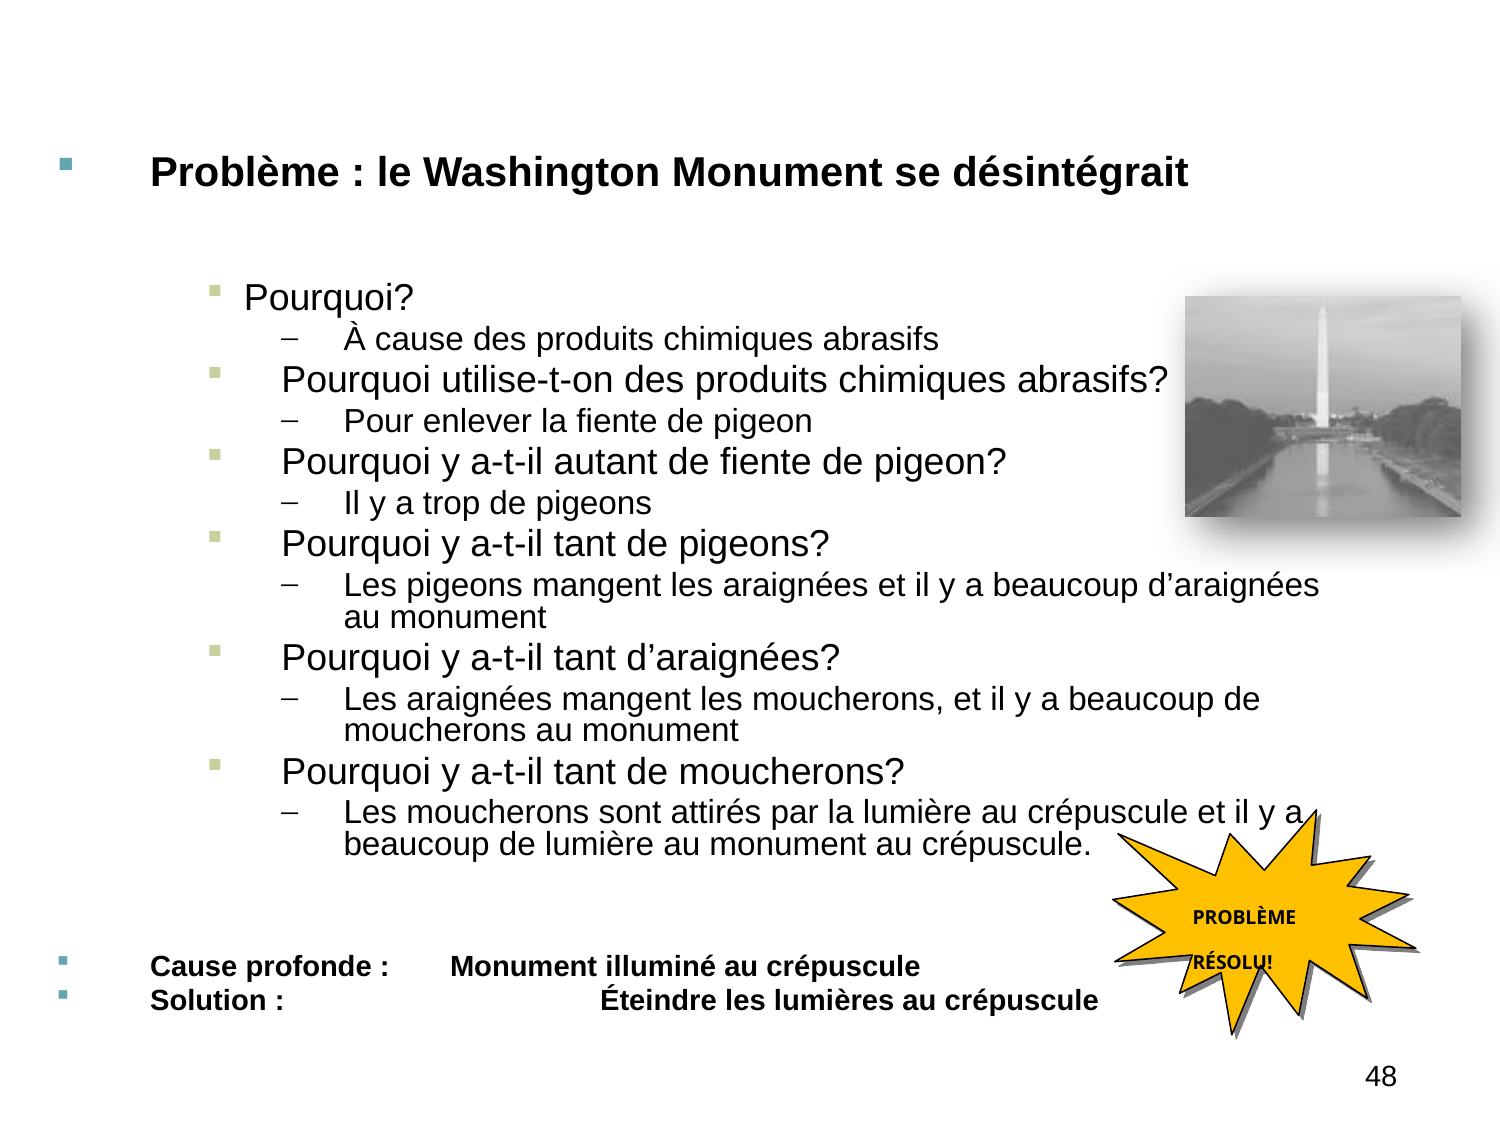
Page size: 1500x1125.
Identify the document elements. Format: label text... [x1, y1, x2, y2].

list Problème : le Washington Monument se désintégrait Pourquoi? À cause des produits chimiques abrasifs Pourquoi utilise-t-on des produits chimiques abrasifs? Pour enlever la fiente de pigeon Pourquoi y a-t-il autant de fiente de pigeon? Il y a trop de pigeons Pourquoi y a-t-il tant de pigeons? Les pigeons mangent les araignées et il y a beaucoup d’araignées au monument Pourquoi y a-t-il tant d’araignées? Les araignées mangent les moucherons, et il y a beaucoup de moucherons au monument Pourquoi y a-t-il tant de moucherons? Les moucherons sont attirés par la lumière au crépuscule et il y a beaucoup de lumière au monument au crépuscule. Cause profonde : Monument illuminé au crépuscule Solution : Éteindre les lumières au crépuscule [41, 147, 1367, 948]
slide_number 48 [1099, 1024, 1413, 1101]
picture [1185, 296, 1461, 518]
text_box PROBLÈME RÉSOLU! [1112, 809, 1416, 1035]
